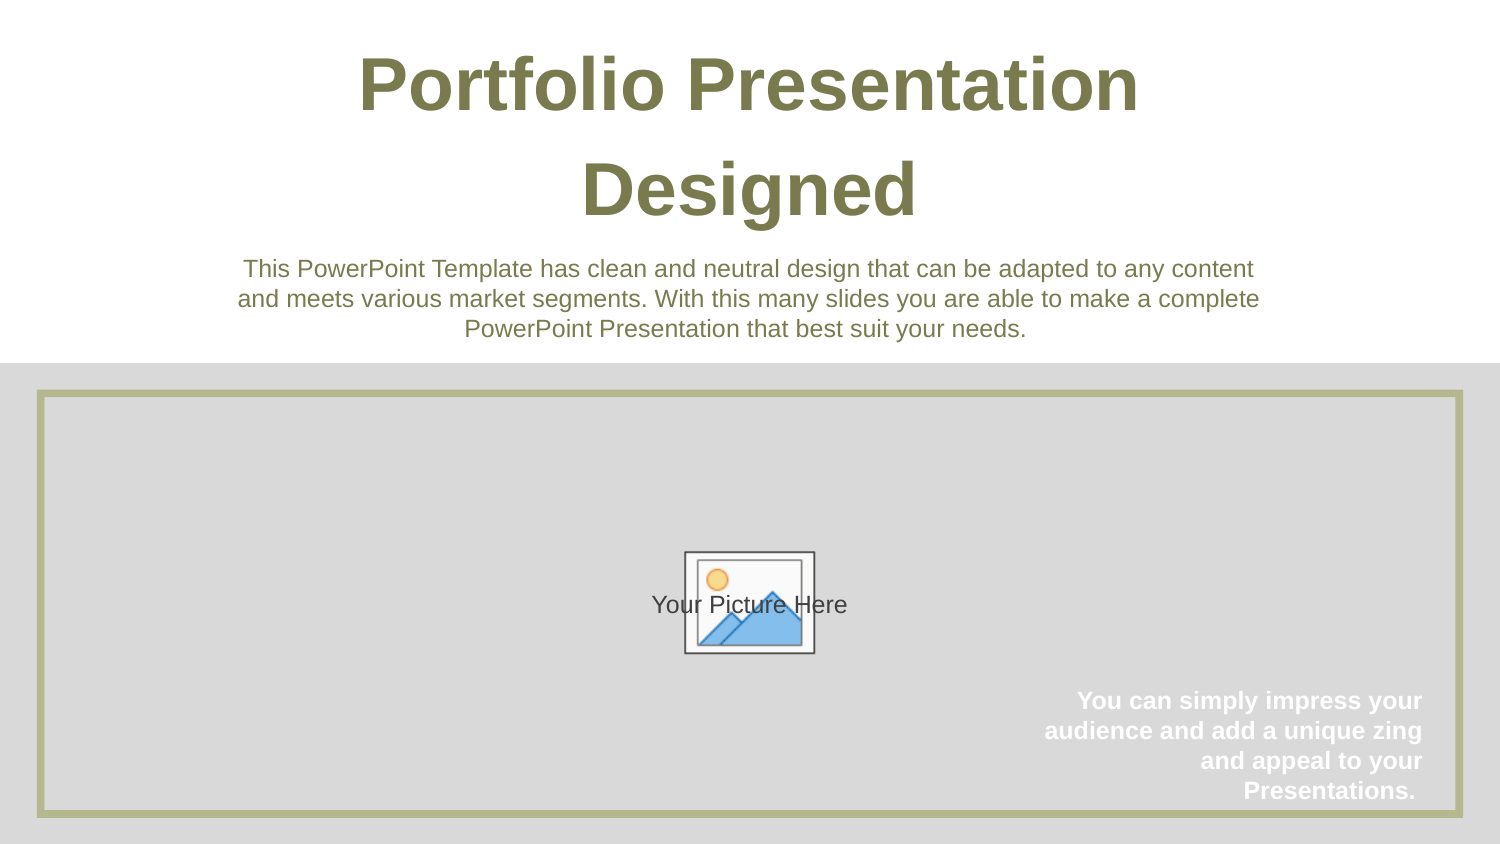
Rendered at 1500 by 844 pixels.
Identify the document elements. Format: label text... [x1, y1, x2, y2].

picture [0, 362, 1500, 844]
text_box Portfolio Presentation Designed [265, 32, 1235, 233]
text_box This PowerPoint Template has clean and neutral design that can be adapted to any content and meets various market segments. With this many slides you are able to make a complete PowerPoint Presentation that best suit your needs. [206, 245, 1294, 351]
